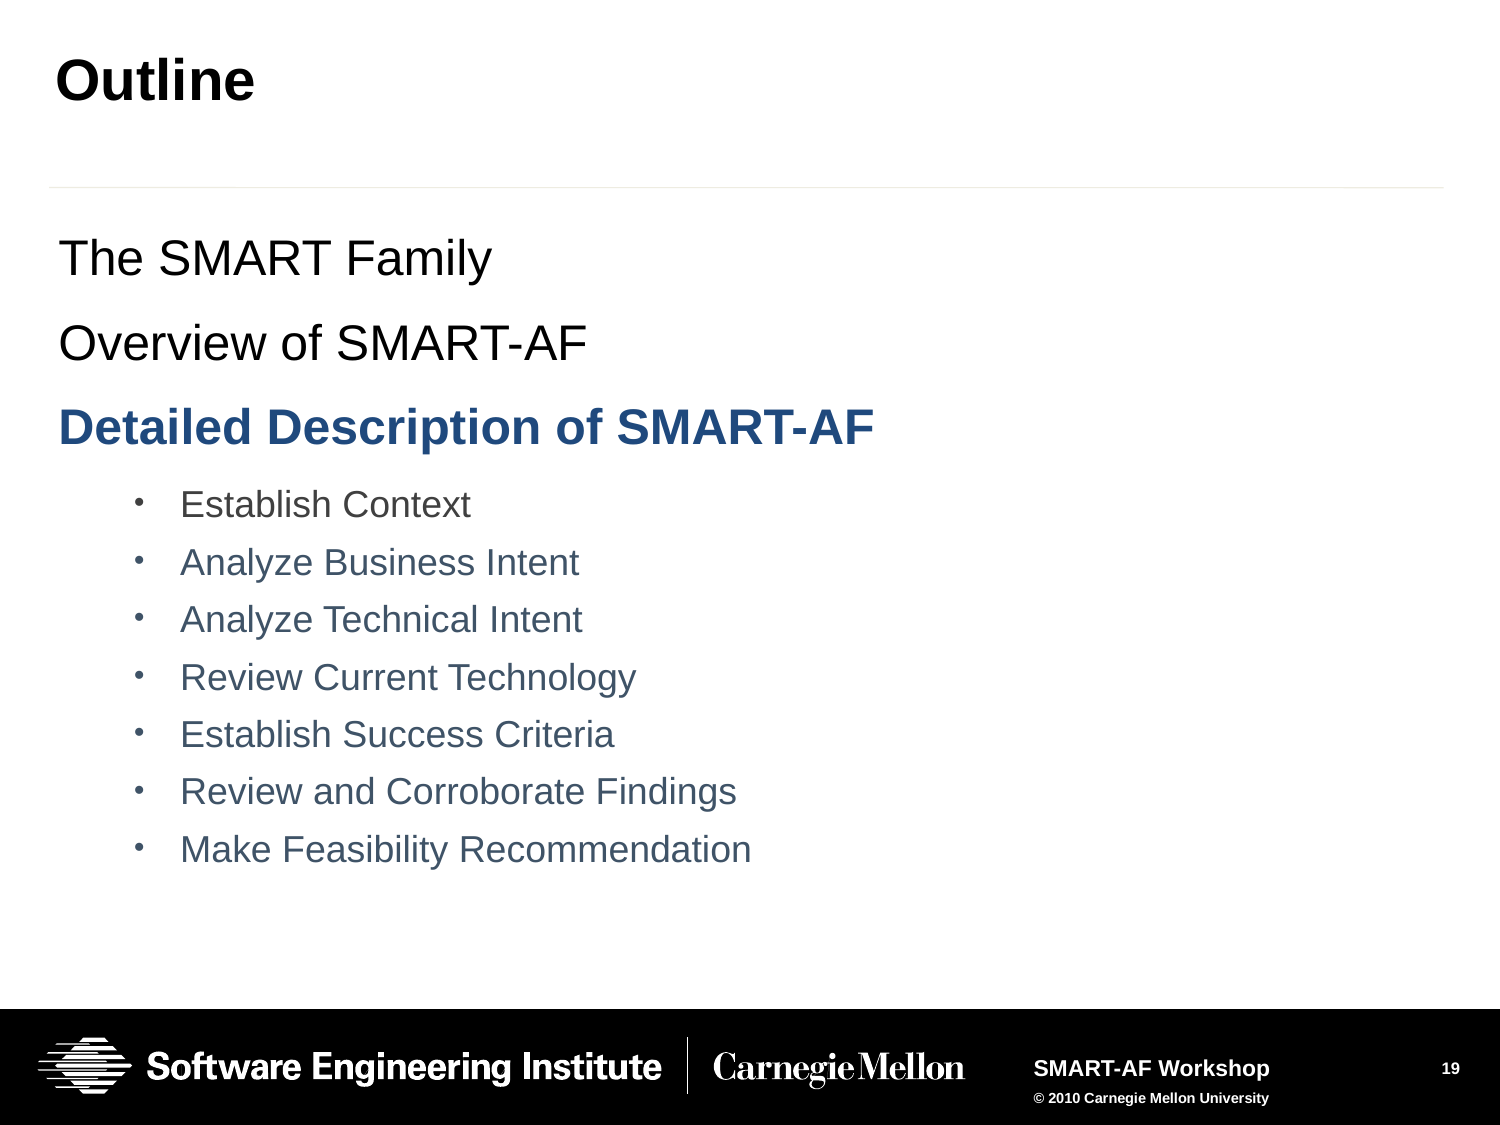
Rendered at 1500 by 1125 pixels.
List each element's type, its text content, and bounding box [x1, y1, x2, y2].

title Outline [55, 49, 1451, 114]
list The SMART Family Overview of SMART-AF Detailed Description of SMART-AF Establish Context Analyze Business Intent Analyze Technical Intent Review Current Technology Establish Success Criteria Review and Corroborate Findings Make Feasibility Recommendation [58, 224, 1438, 953]
